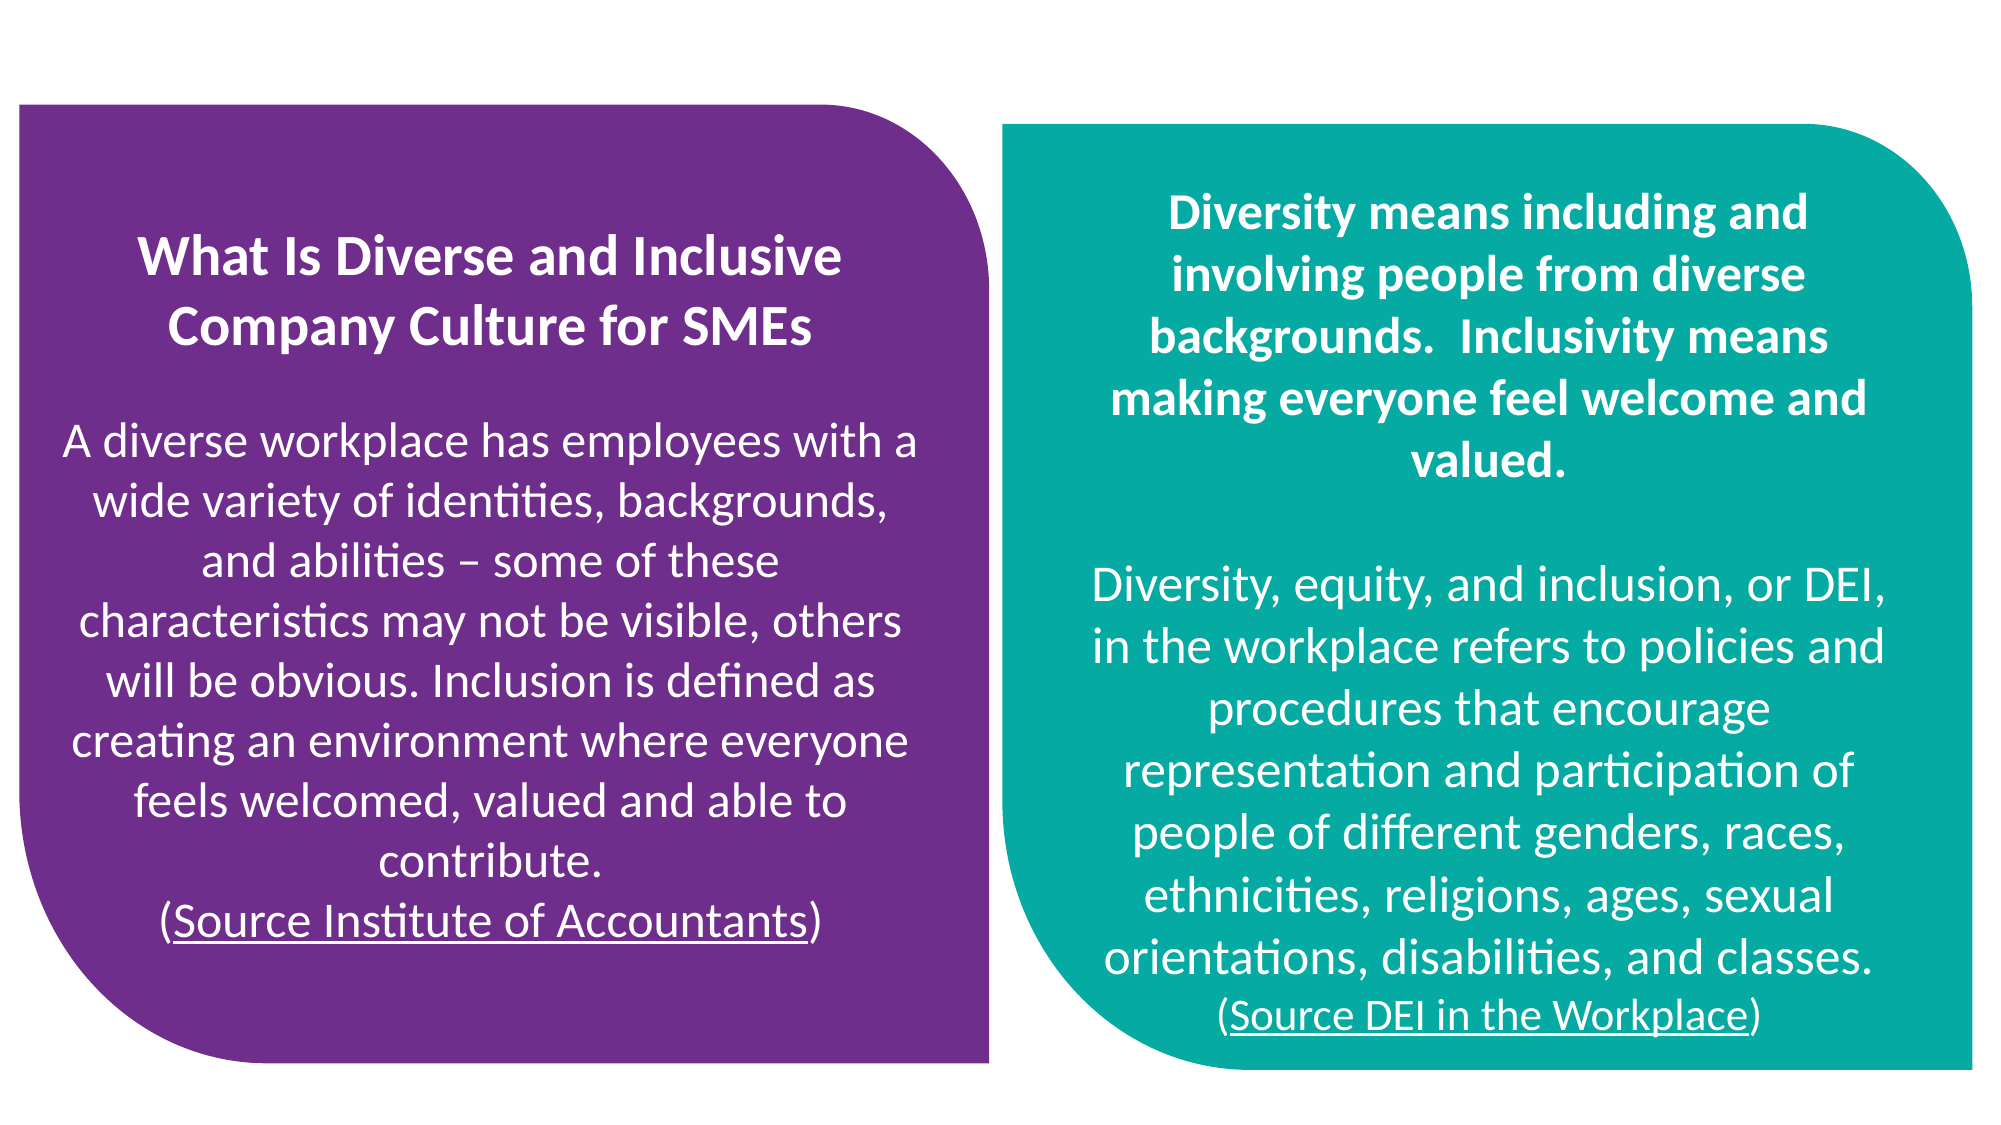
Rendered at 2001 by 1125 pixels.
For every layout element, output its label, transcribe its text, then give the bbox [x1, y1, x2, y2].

list Diversity means including and involving people from diverse backgrounds. ​ ​Inclusivity means making everyone feel welcome and valued. Diversity, equity, and inclusion, or DEI, in the workplace refers to policies and procedures that encourage representation and participation of people of different genders, races, ethnicities, religions, ages, sexual orientations, disabilities, and classes. (Source DEI in the Workplace) [1074, 122, 1904, 1058]
list What Is Diverse and Inclusive Company Culture for SMEs A diverse workplace has employees with a wide variety of identities, backgrounds, and abilities – some of these characteristics may not be visible, others will be obvious. Inclusion is defined as creating an environment where everyone feels welcomed, valued and able to contribute. (Source Institute of Accountants) [35, 126, 946, 1043]
